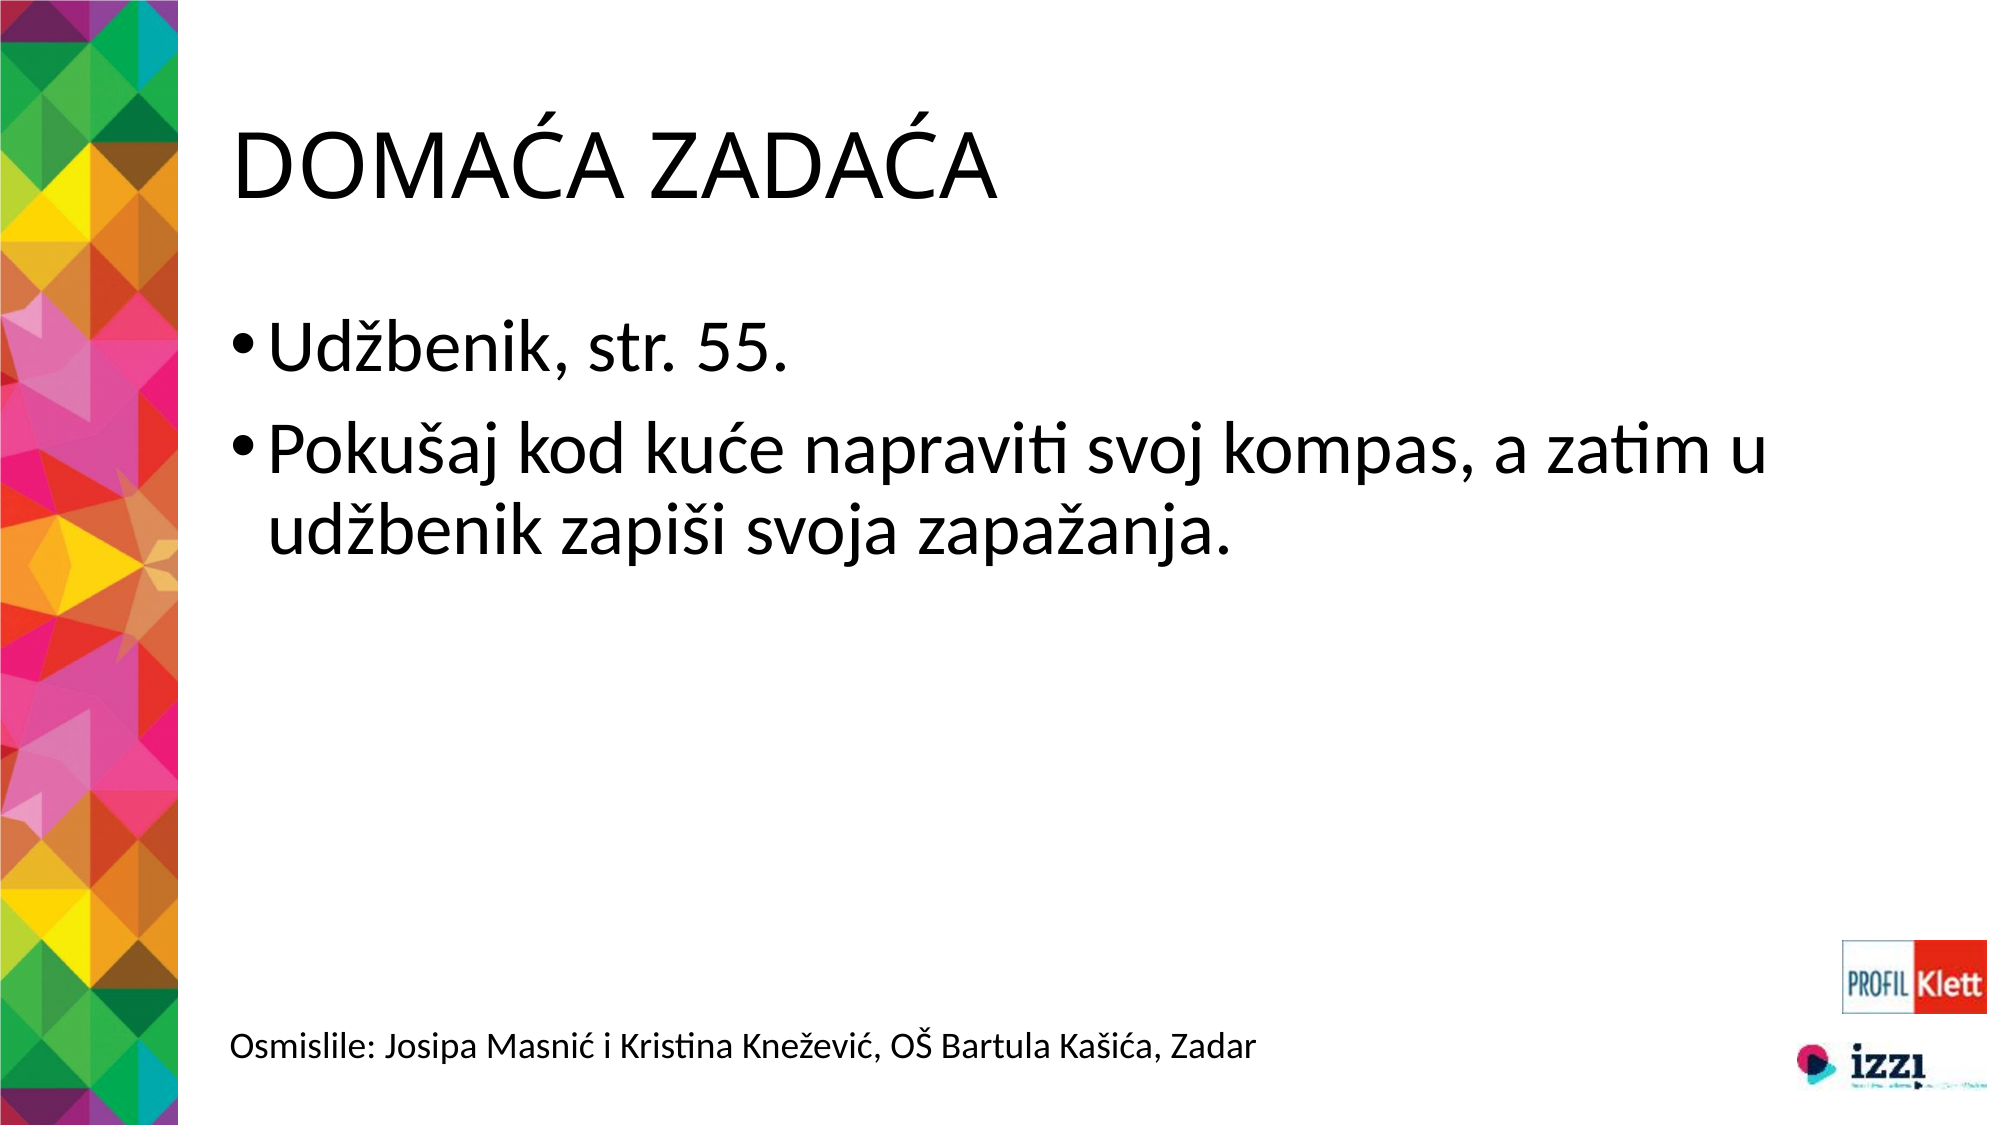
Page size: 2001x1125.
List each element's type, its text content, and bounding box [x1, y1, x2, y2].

title DOMAĆA ZADAĆA [214, 59, 1863, 278]
picture [1, 2, 178, 1124]
list Udžbenik, str. 55. Pokušaj kod kuće napraviti svoj kompas, a zatim u udžbenik zapiši svoja zapažanja. [214, 299, 1863, 1014]
text_box Osmislile: Josipa Masnić i Kristina Knežević, OŠ Bartula Kašića, Zadar [214, 1013, 1399, 1073]
picture [1863, 940, 1987, 1014]
picture [1797, 1042, 1987, 1091]
